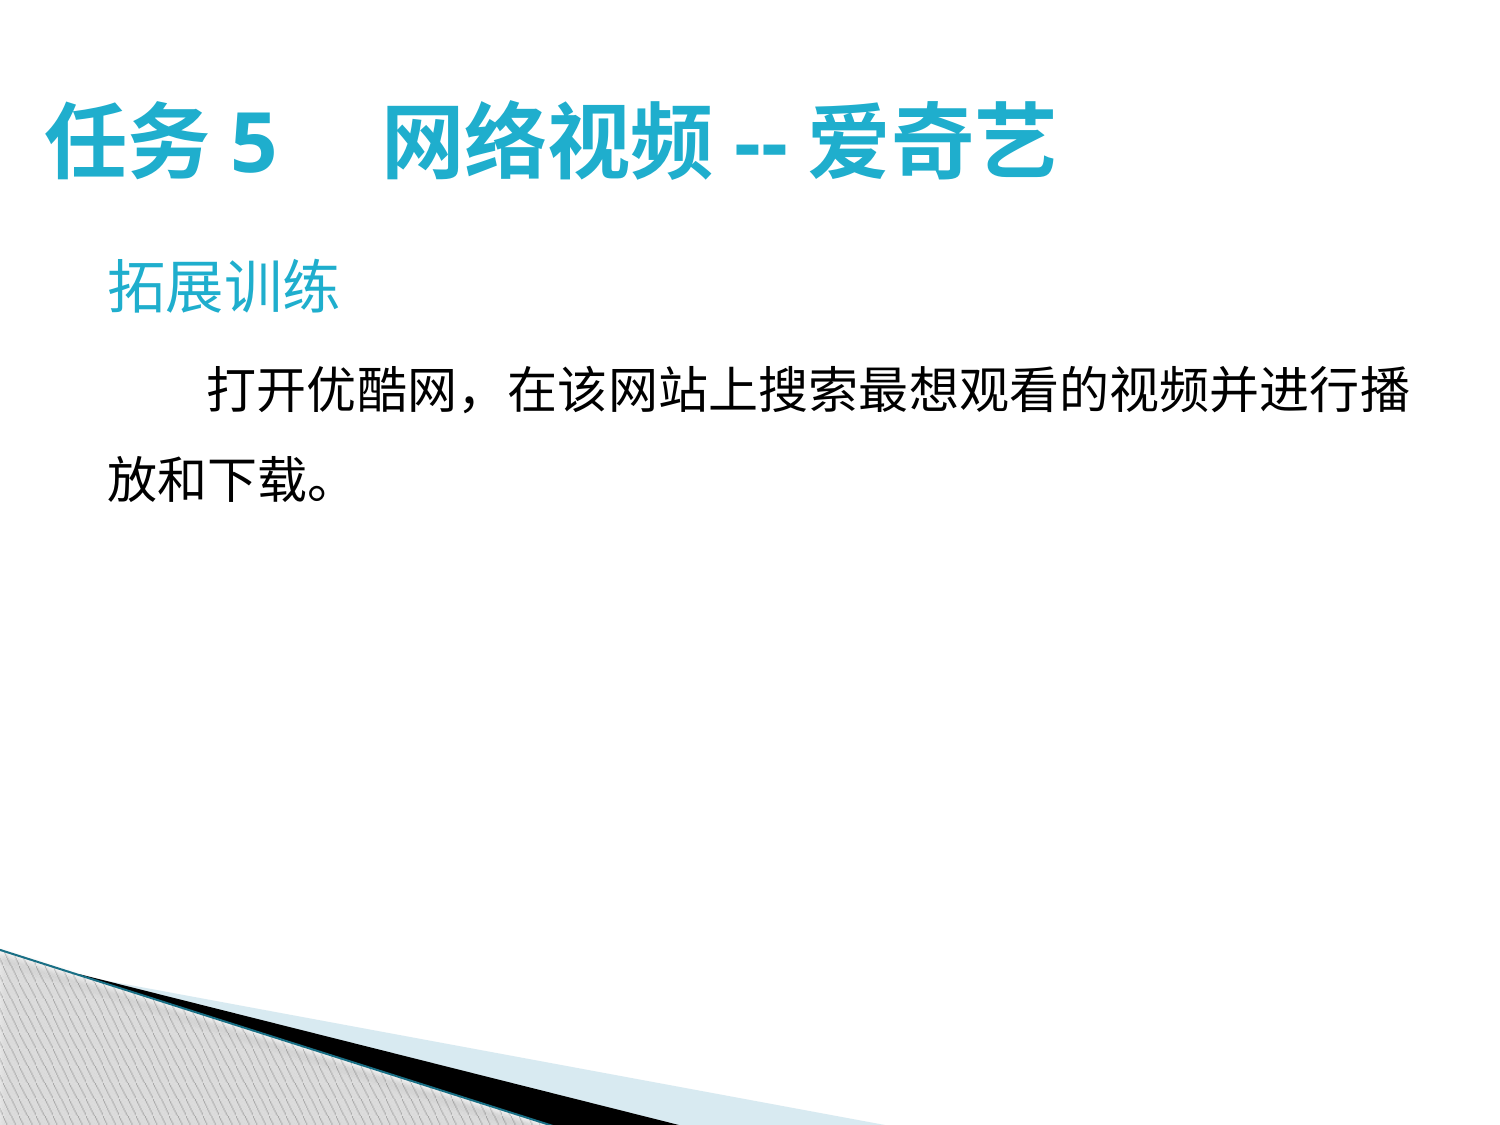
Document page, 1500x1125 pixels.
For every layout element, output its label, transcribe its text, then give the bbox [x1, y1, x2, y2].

list 拓展训练 打开优酷网，在该网站上搜索最想观看的视频并进行播放和下载。 [75, 243, 1425, 986]
title 任务5 网络视频--爱奇艺 [29, 45, 1500, 233]
